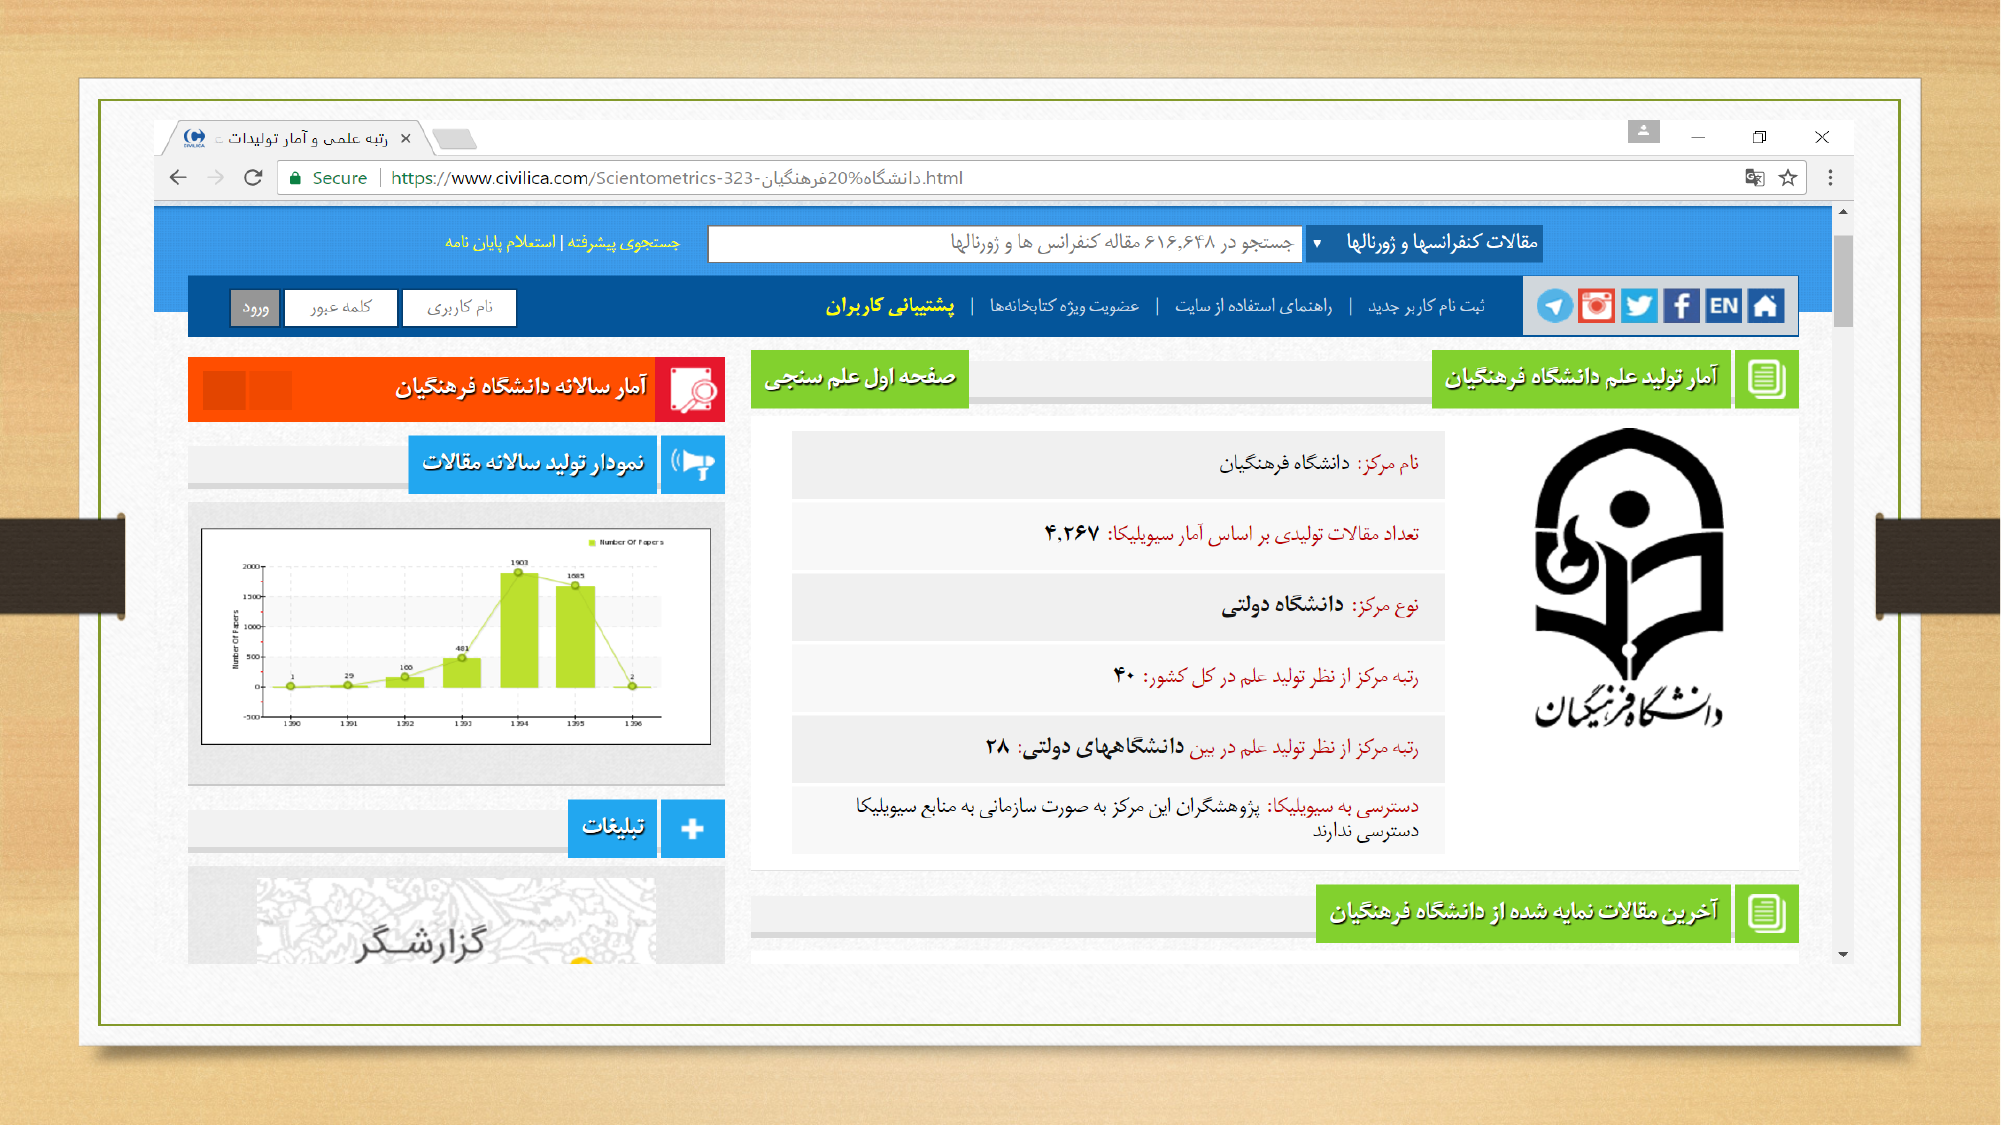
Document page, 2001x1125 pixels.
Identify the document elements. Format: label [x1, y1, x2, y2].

picture [0, 0, 2001, 1125]
list [154, 120, 1854, 964]
